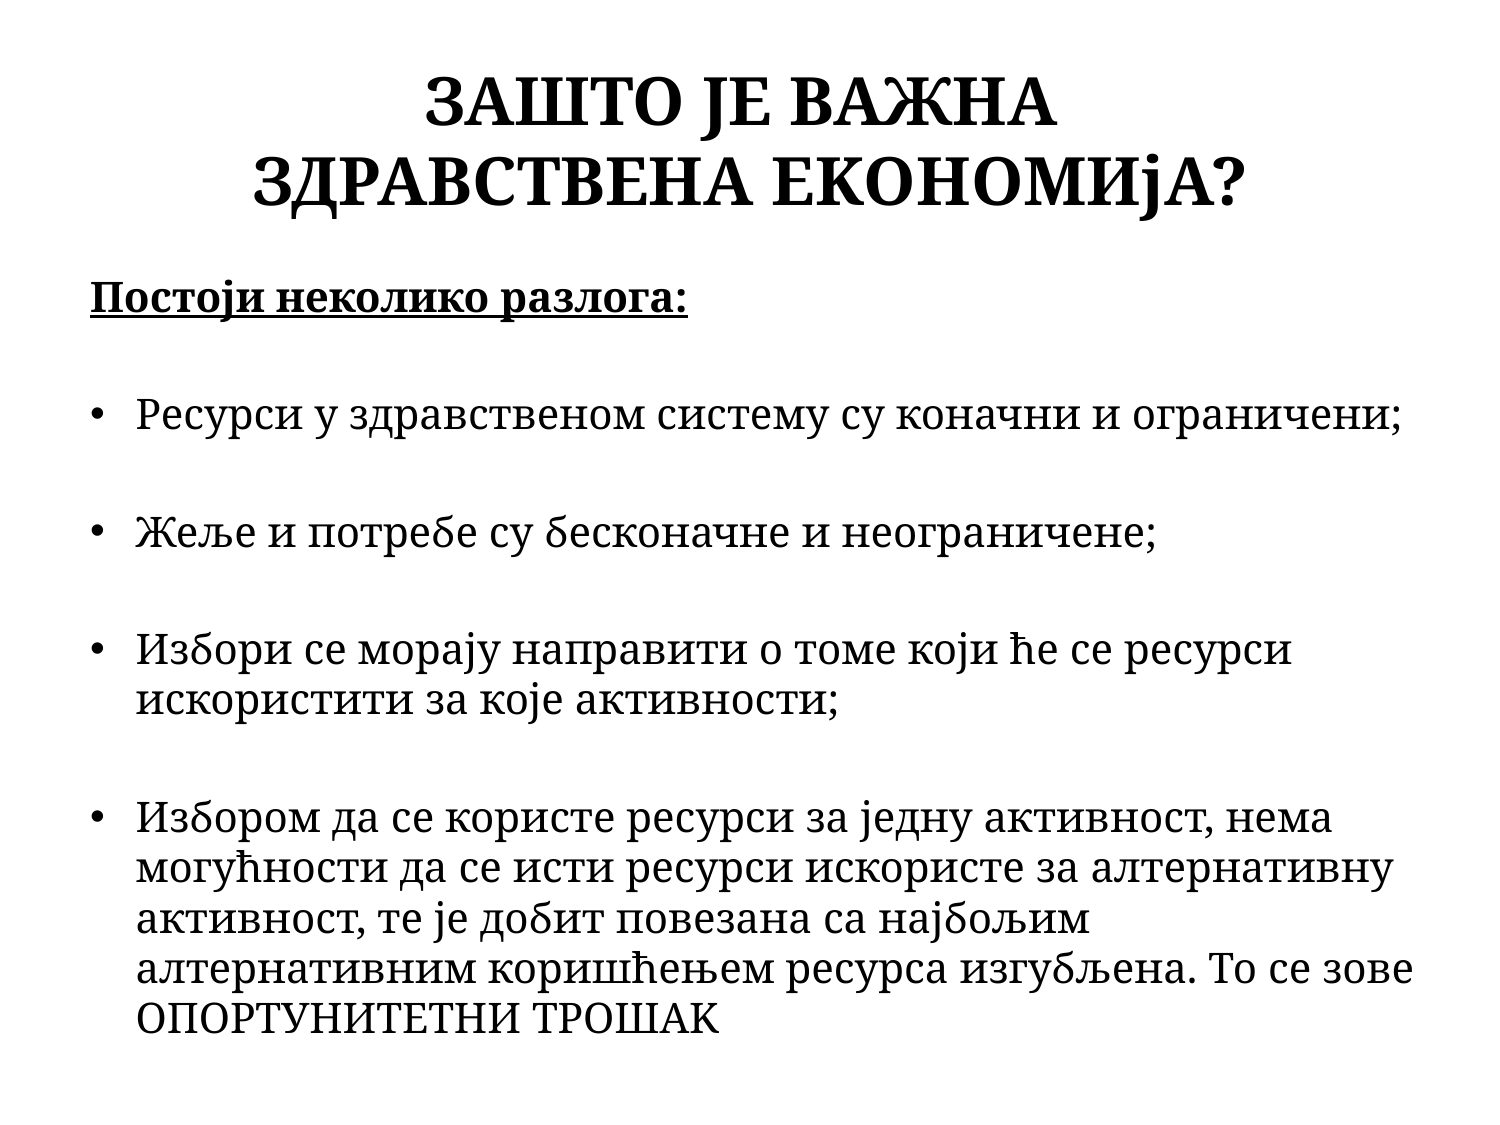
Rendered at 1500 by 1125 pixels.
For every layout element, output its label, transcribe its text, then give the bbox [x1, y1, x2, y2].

list Постоји неколико разлога: Ресурси у здравственом систему су коначни и ограничени; Жеље и потребе су бесконачне и неограничене; Избори се морају направити о томе који ће се ресурси искористити за које активности; Избором да се користе ресурси за једну активност, нема могућности да се исти ресурси искористе за алтернативну активност, те је добит повезана са најбољим алтернативним коришћењем ресурса изгубљена. То се зове ОПОРТУНИТЕТНИ ТРОШАK [75, 262, 1436, 1094]
title ЗАШТО ЈЕ ВАЖНА ЗДРАВСТВЕНА ЕKОНОМИјА? [75, 45, 1425, 233]
